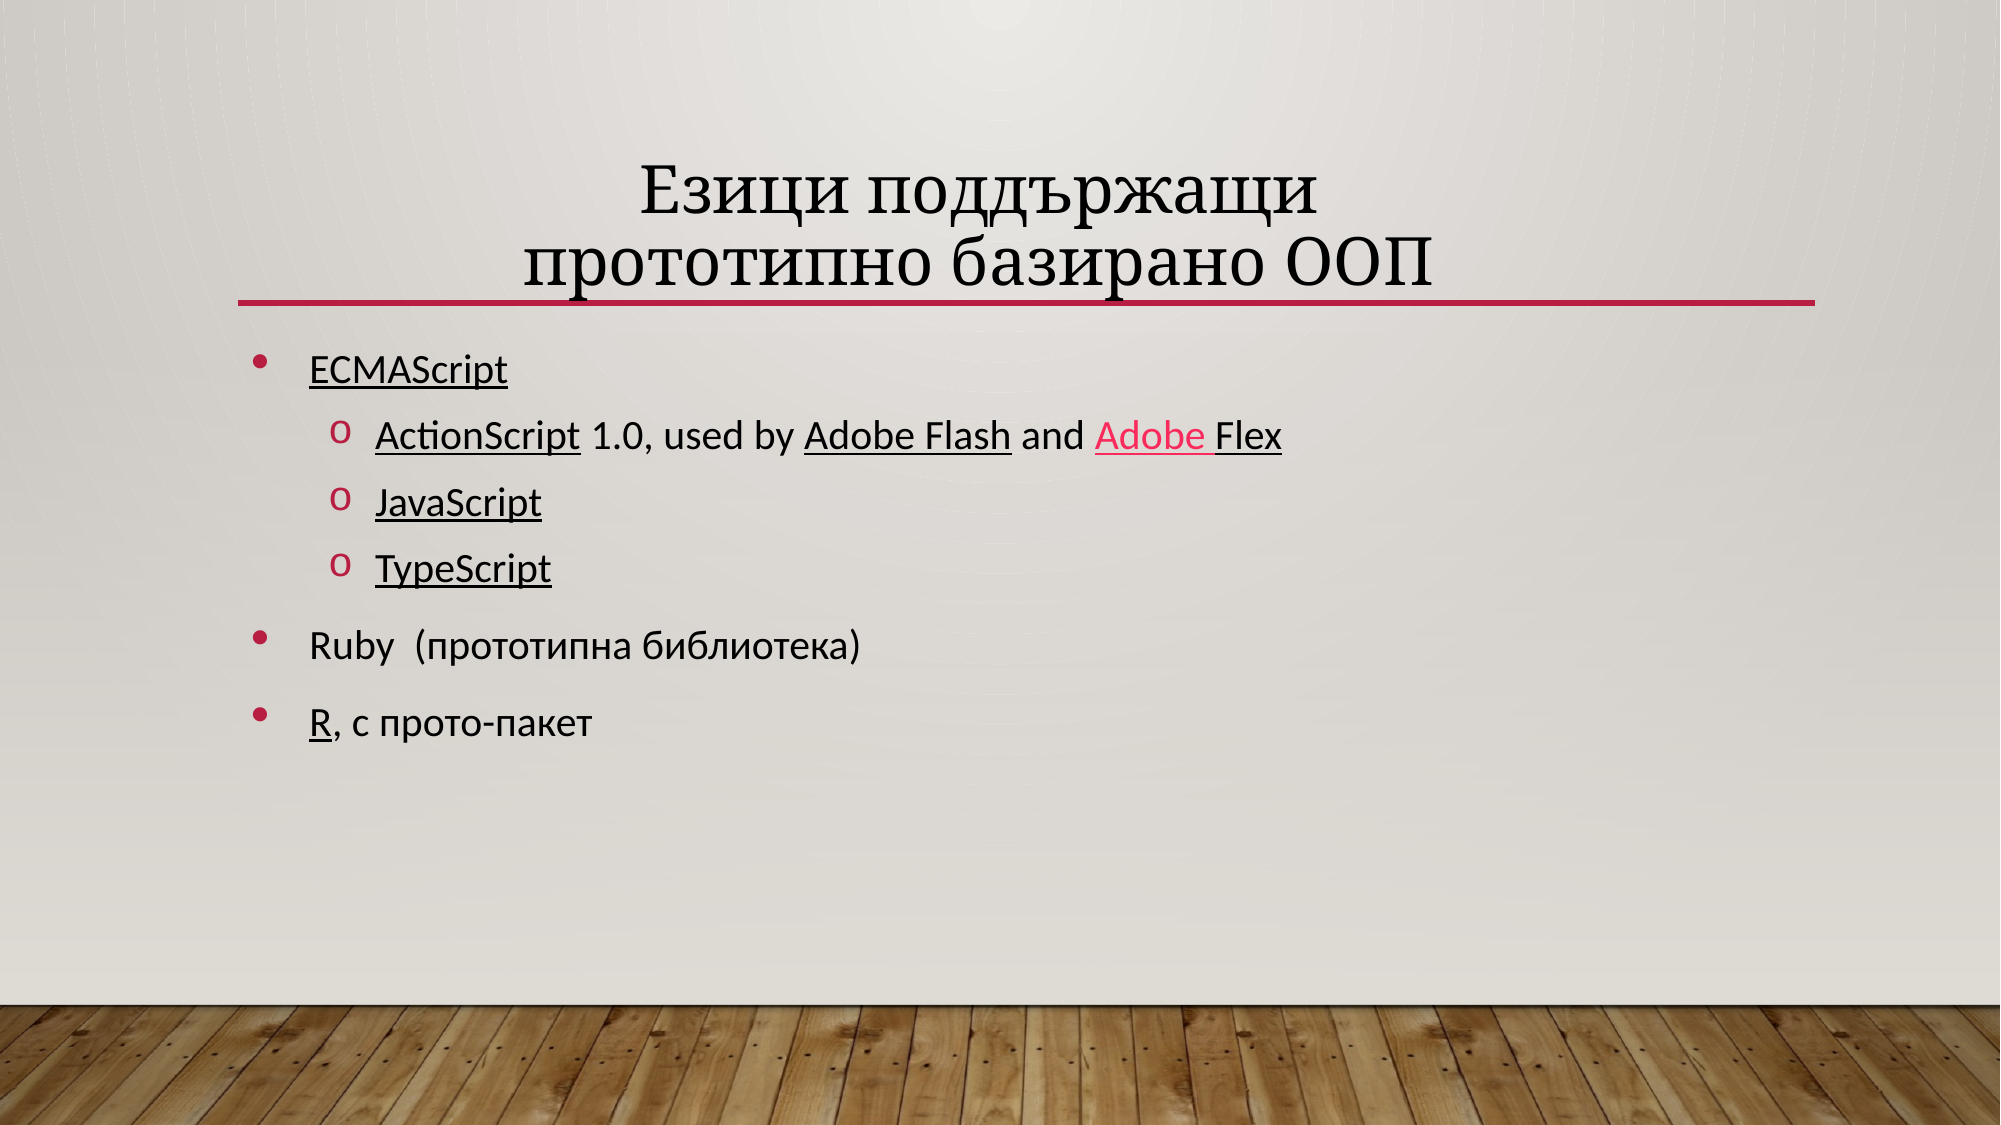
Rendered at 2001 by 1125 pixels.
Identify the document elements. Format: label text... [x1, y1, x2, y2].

text_box Езици поддържащи прототипно базирано ООП [420, 147, 1539, 310]
picture [0, 1005, 2000, 1125]
list ECMAScript ActionScript 1.0, used by Adobe Flash and Adobe Flex JavaScript TypeScript Ruby (прототипна библиотека) R, с прото-пакет [238, 330, 1814, 897]
